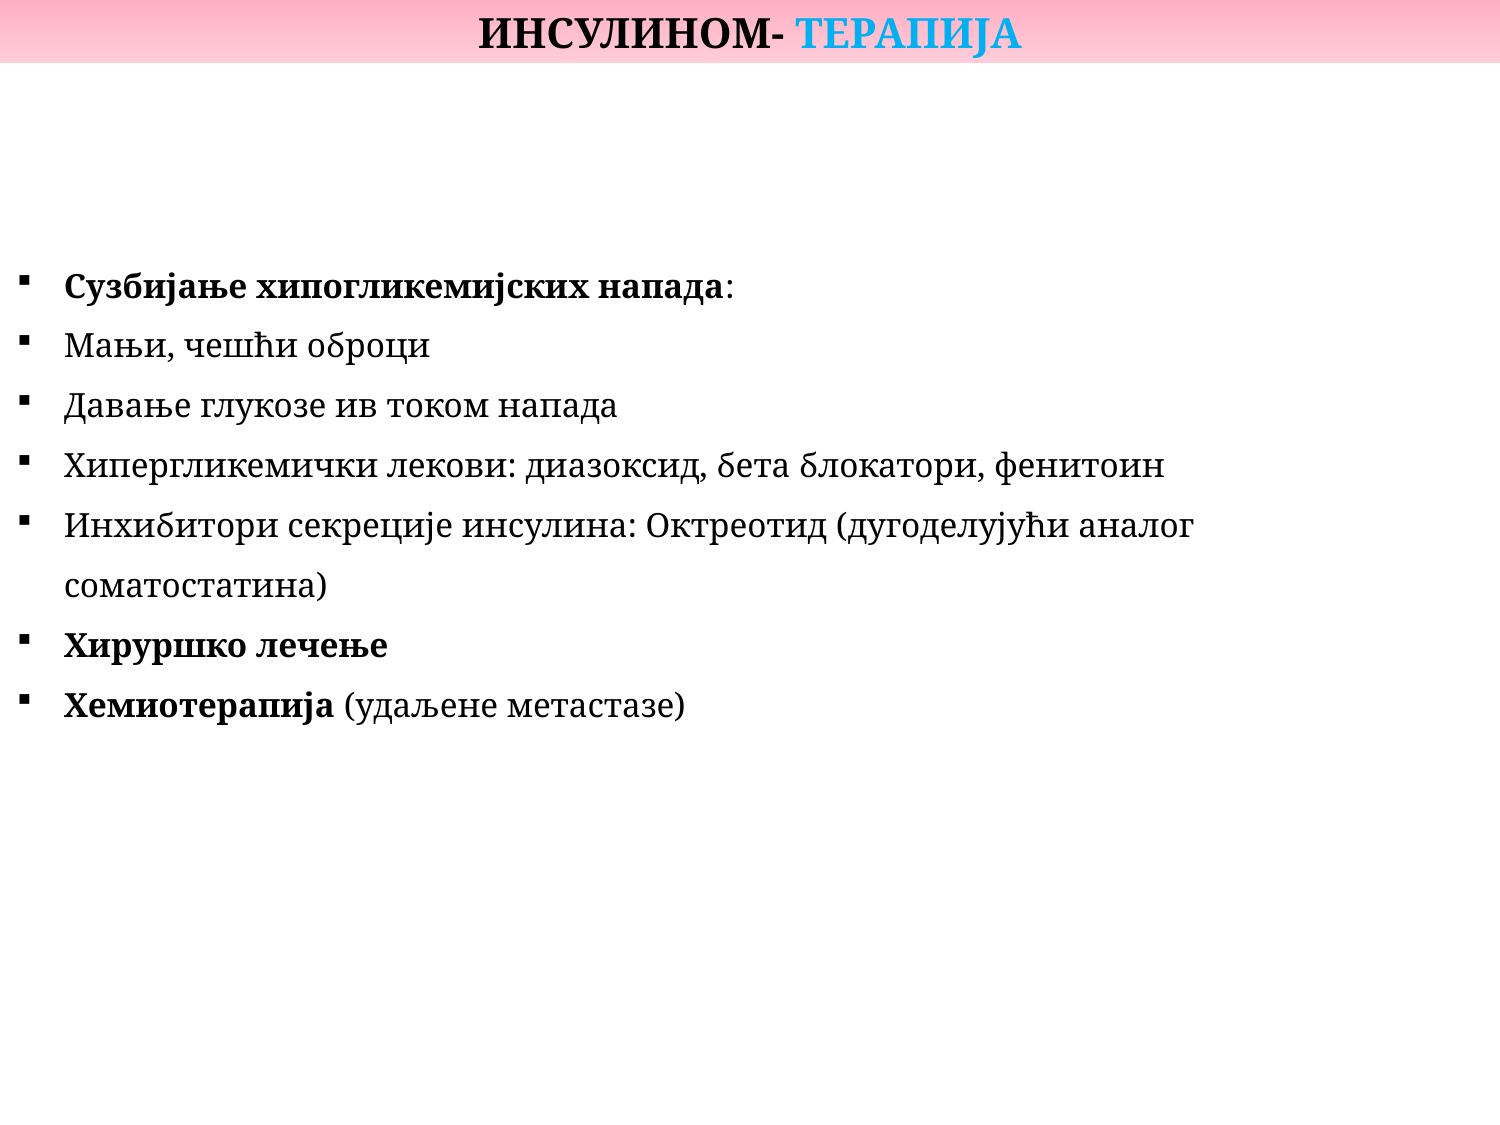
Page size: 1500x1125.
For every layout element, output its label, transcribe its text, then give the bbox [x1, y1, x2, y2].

text_box ИНСУЛИНОМ- ТЕРАПИЈА [0, 0, 1500, 63]
text_box Сузбијање хипогликемијских напада: Мањи, чешћи оброци Давање глукозе ив током напада Хипергликемички лекови: диазоксид, бета блокатори, фенитоин Инхибитори секреције инсулина: Октреотид (дугоделујући аналог соматостатина) Хируршко лечење Хемиотерапија (удаљене метастазе) [2, 237, 1365, 732]
